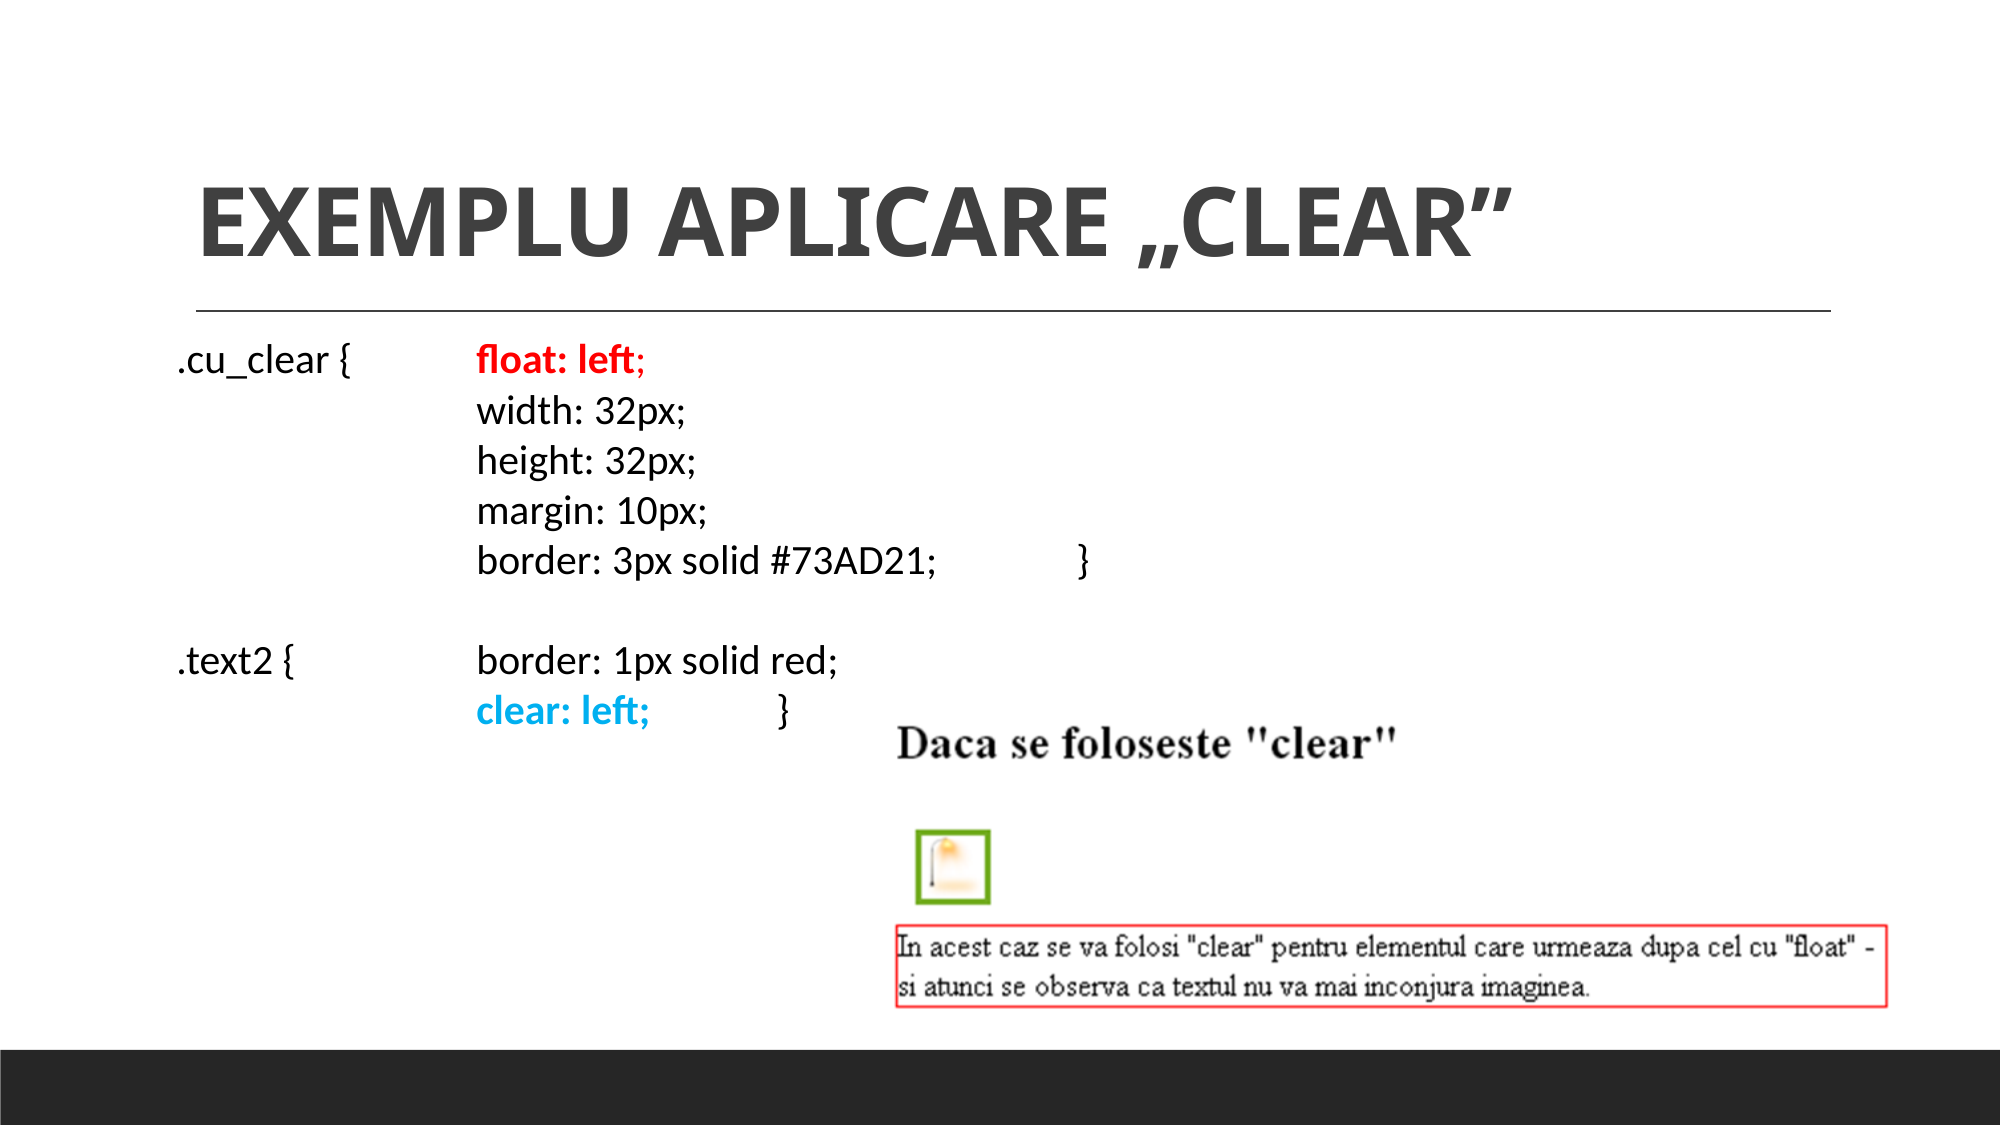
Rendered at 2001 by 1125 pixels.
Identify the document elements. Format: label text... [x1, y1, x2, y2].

text_box .cu_clear { float: left; width: 32px; height: 32px; margin: 10px; border: 3px solid #73AD21; } .text2 { border: 1px solid red; clear: left; } [161, 324, 1105, 740]
picture [888, 714, 1893, 1022]
title EXEMPLU APLICARE „CLEAR” [180, 47, 1830, 285]
